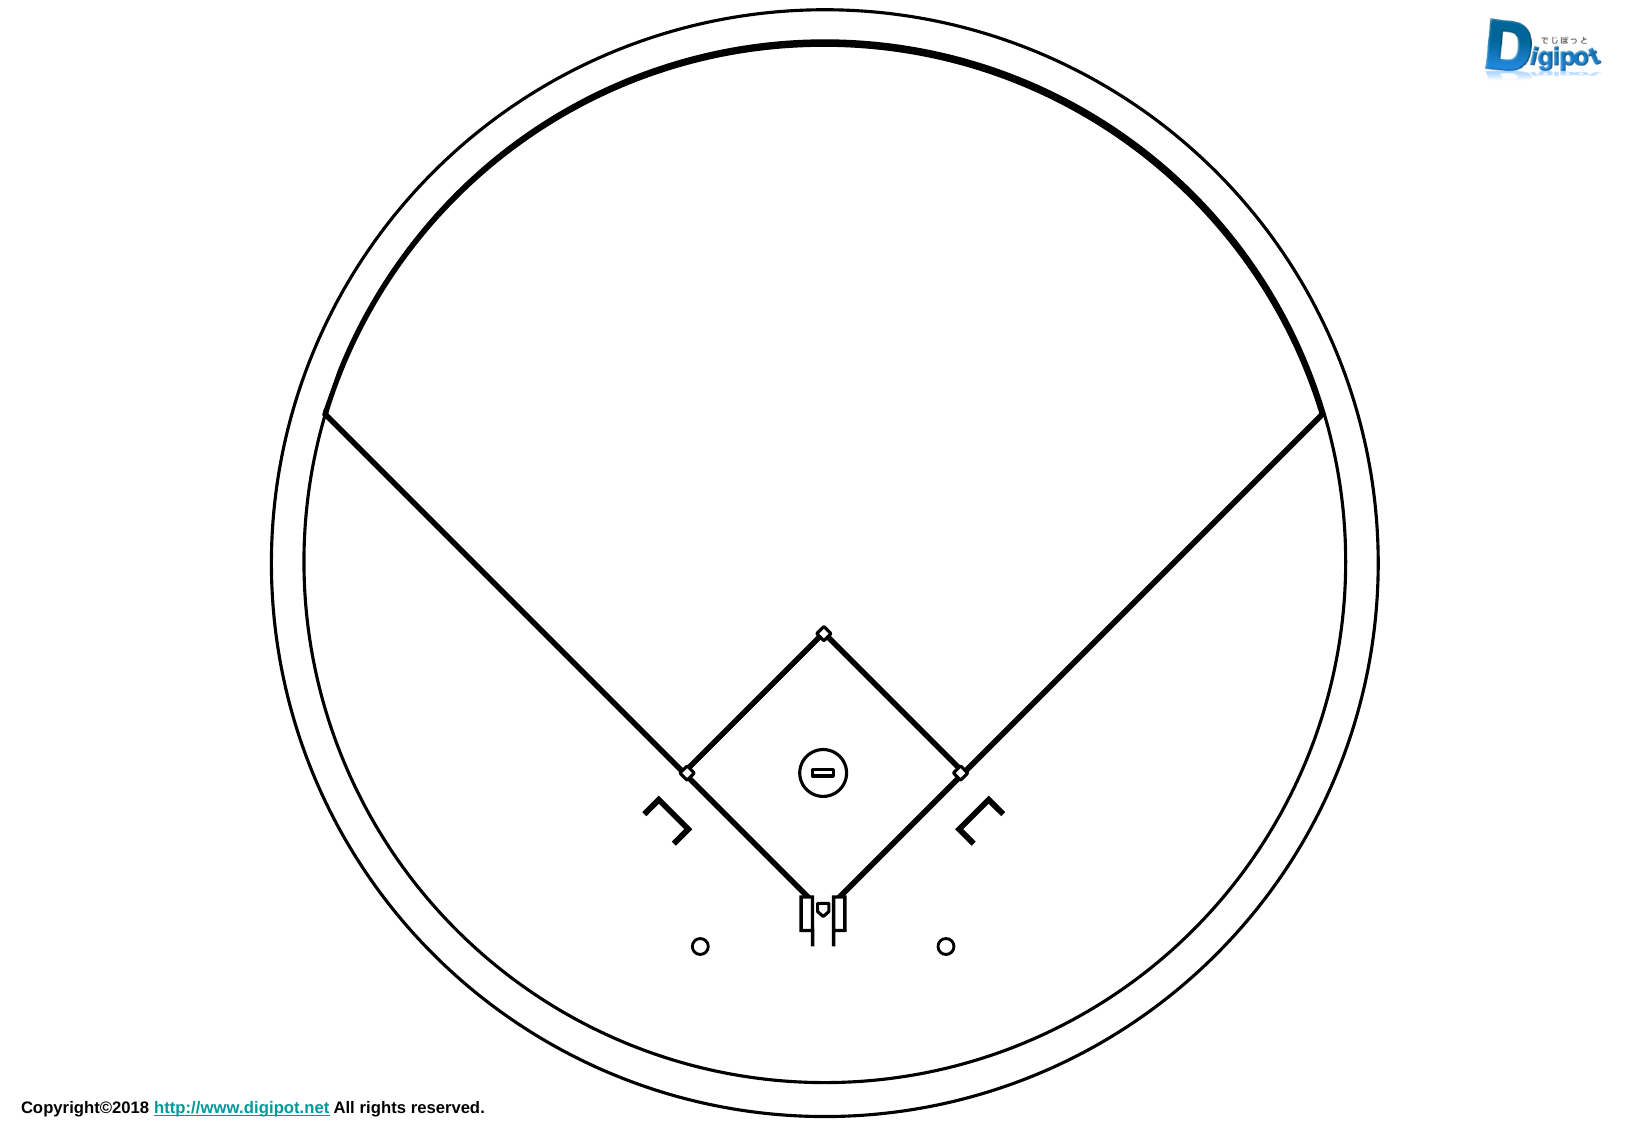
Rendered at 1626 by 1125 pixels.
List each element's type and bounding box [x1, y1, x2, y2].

text_box [271, 9, 1379, 1117]
picture [1485, 18, 1602, 82]
